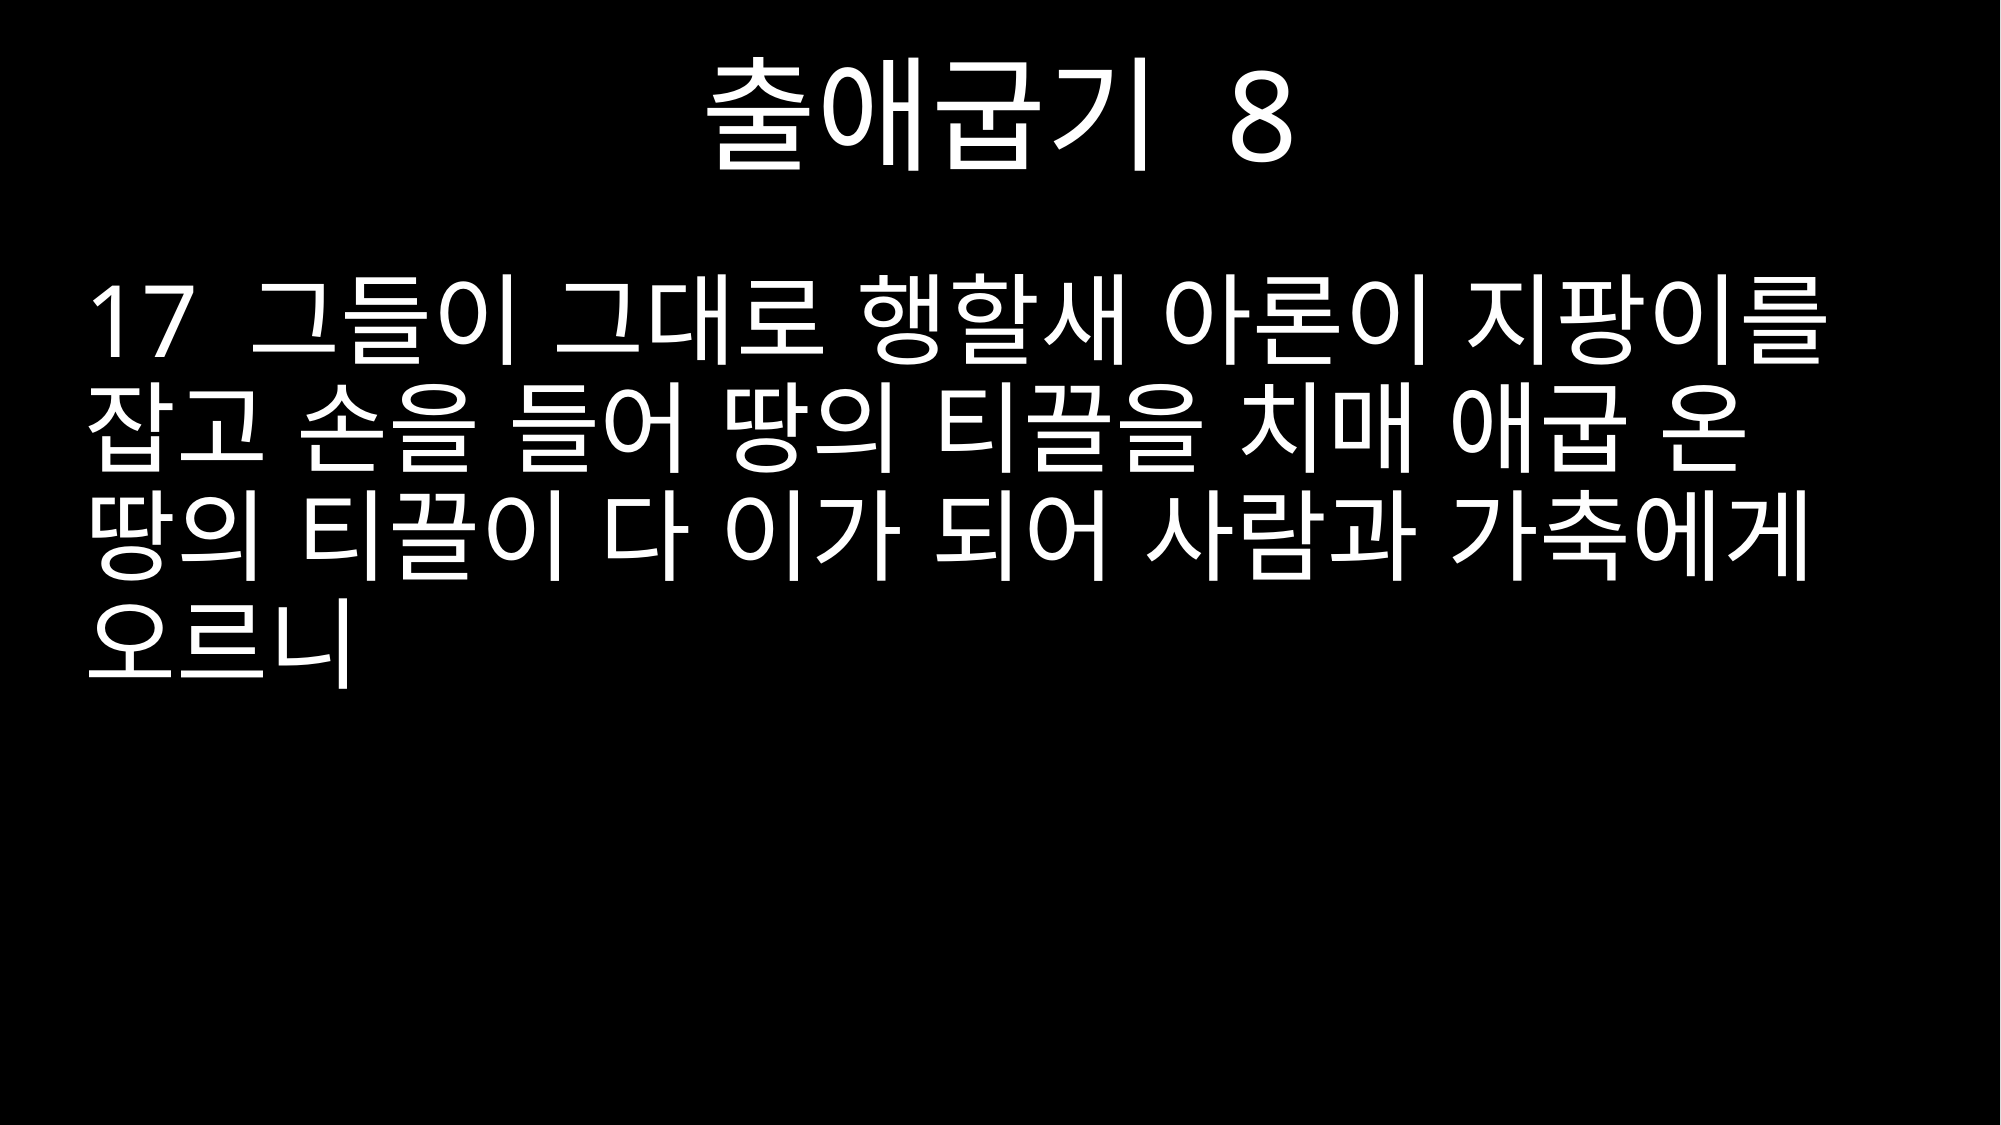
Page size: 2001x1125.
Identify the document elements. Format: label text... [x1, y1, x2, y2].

picture [0, 0, 2001, 1125]
footer 출애굽기 8 [0, 32, 2000, 192]
list 17 그들이 그대로 행할새 아론이 지팡이를 잡고 손을 들어 땅의 티끌을 치매 애굽 온 땅의 티끌이 다 이가 되어 사람과 가축에게 오르니 [69, 263, 1953, 423]
